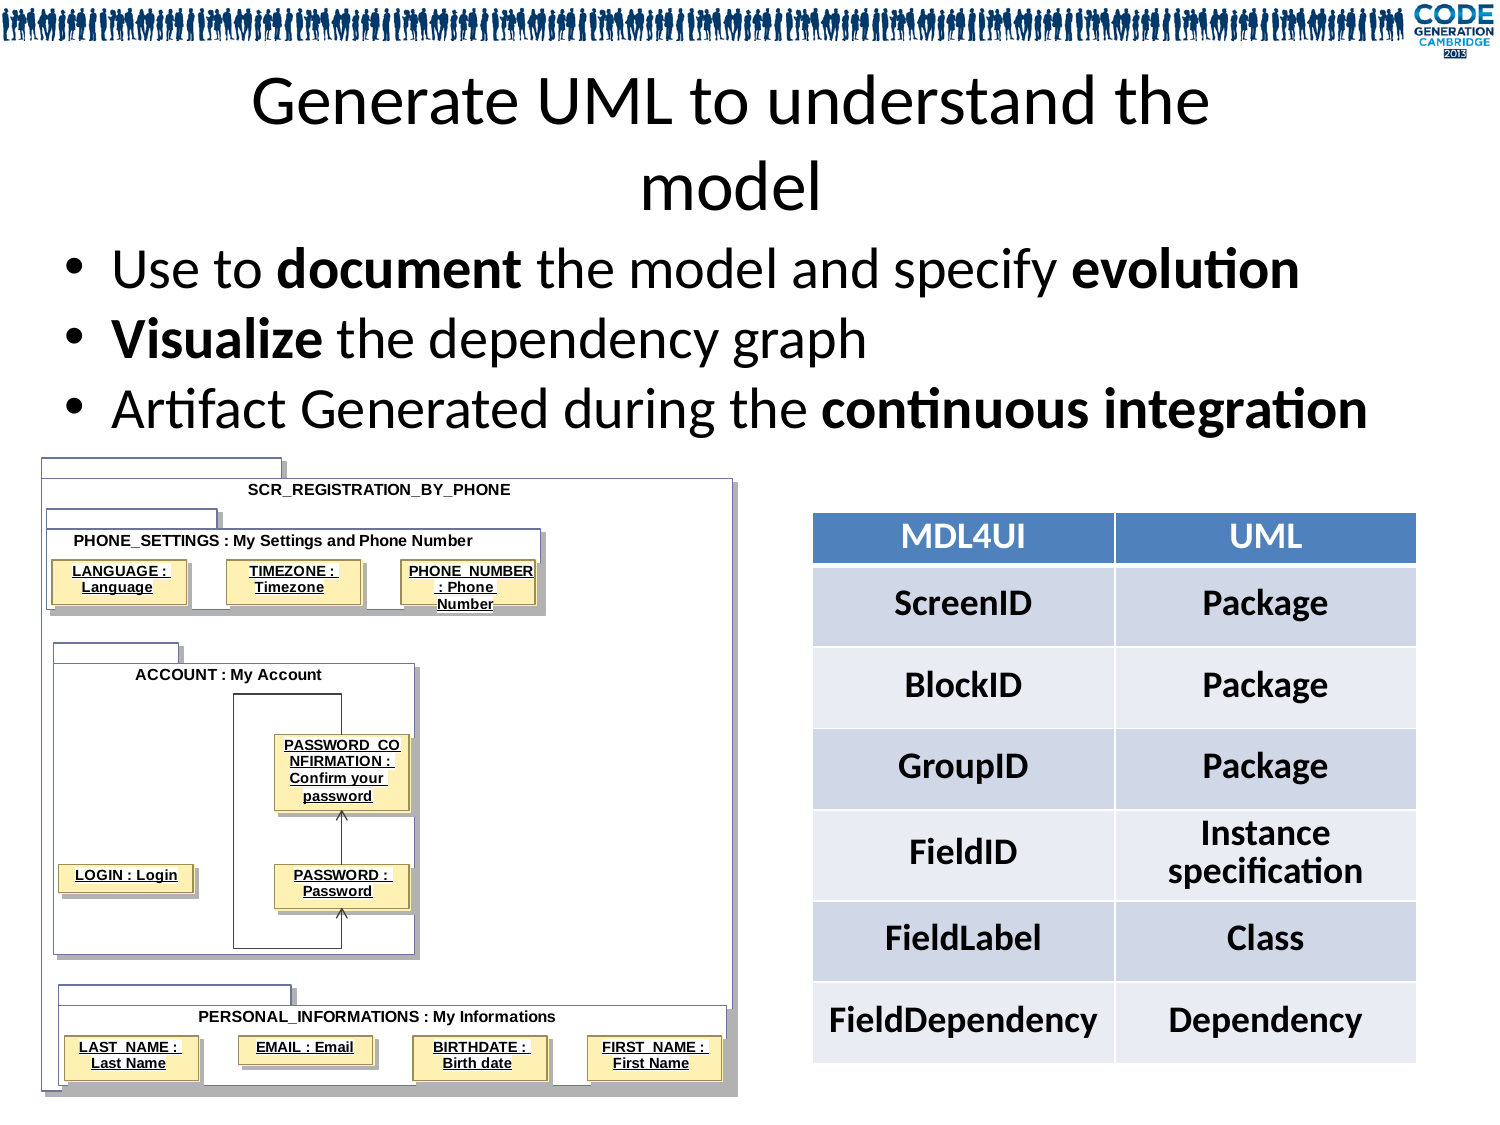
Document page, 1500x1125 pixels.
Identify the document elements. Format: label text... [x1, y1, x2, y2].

table_header MDL4UI [813, 513, 1114, 563]
table_cell ScreenID [813, 568, 1114, 646]
picture [39, 449, 761, 1113]
table_cell GroupID [813, 729, 1114, 809]
table_cell FieldLabel [813, 902, 1114, 981]
table_cell FieldDependency [813, 983, 1114, 1063]
table_cell BlockID [813, 648, 1114, 728]
table_cell Package [1116, 648, 1416, 728]
text_box Use to document the model and specify evolution Visualize the dependency graph Artifact Generated during the continuous integration [50, 222, 1438, 448]
table_cell Class [1116, 902, 1416, 981]
table_cell Package [1116, 568, 1416, 646]
title Generate UML to understand the model [225, 45, 1238, 222]
table_header UML [1116, 513, 1416, 563]
table_cell FieldID [813, 811, 1114, 900]
table_cell Package [1116, 729, 1416, 809]
table_cell Instance specification [1116, 811, 1416, 900]
picture [0, 0, 1500, 75]
table_cell Dependency [1116, 983, 1416, 1063]
